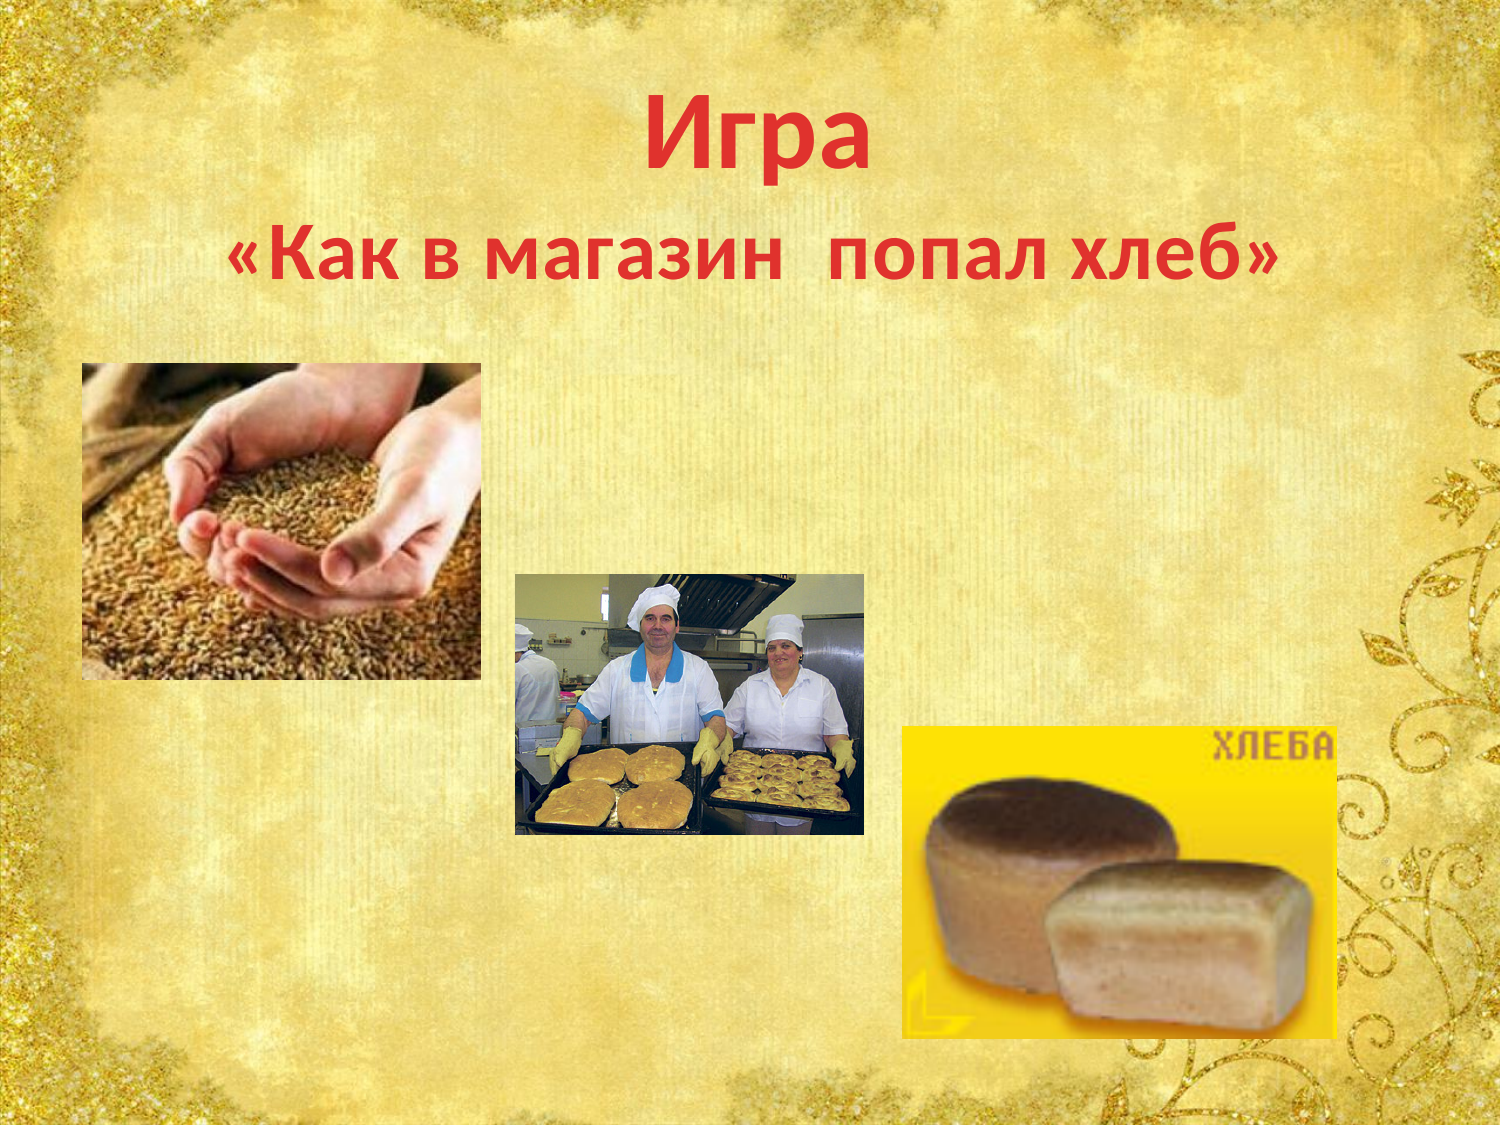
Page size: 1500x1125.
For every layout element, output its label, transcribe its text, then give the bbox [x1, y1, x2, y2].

picture [0, 0, 1500, 1125]
text_box Игра «Как в магазин попал хлеб» [58, 23, 1453, 304]
